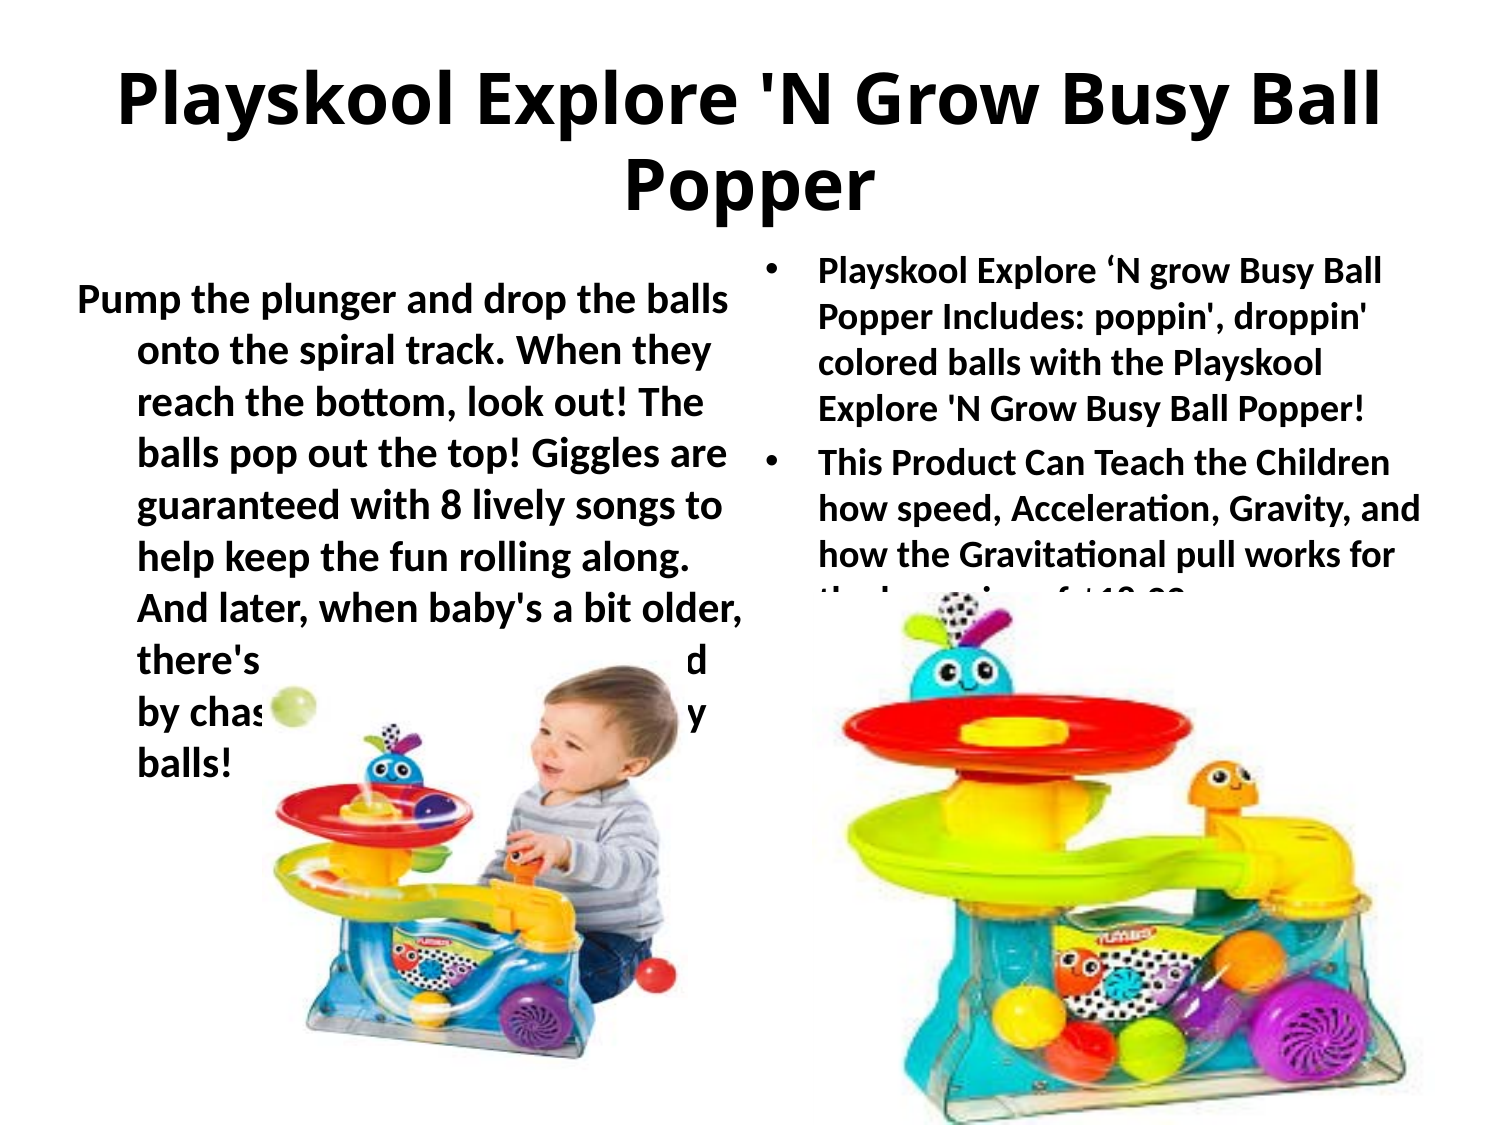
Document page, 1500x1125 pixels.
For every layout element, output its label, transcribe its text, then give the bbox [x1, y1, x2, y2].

list Playskool Explore ‘N grow Busy Ball Popper Includes: poppin', droppin' colored balls with the Playskool Explore 'N Grow Busy Ball Popper! This Product Can Teach the Children how speed, Acceleration, Gravity, and how the Gravitational pull works for the low price of $18.99 [750, 237, 1463, 638]
picture [812, 592, 1436, 1125]
title Playskool Explore 'N Grow Busy Ball Popper [75, 45, 1425, 233]
picture [262, 637, 688, 1088]
list Pump the plunger and drop the balls onto the spiral track. When they reach the bottom, look out! The balls pop out the top! Giggles are guaranteed with 8 lively songs to help keep the fun rolling along. And later, when baby's a bit older, there's even more fun to be had by chasing after the bright, busy balls! [62, 262, 775, 800]
